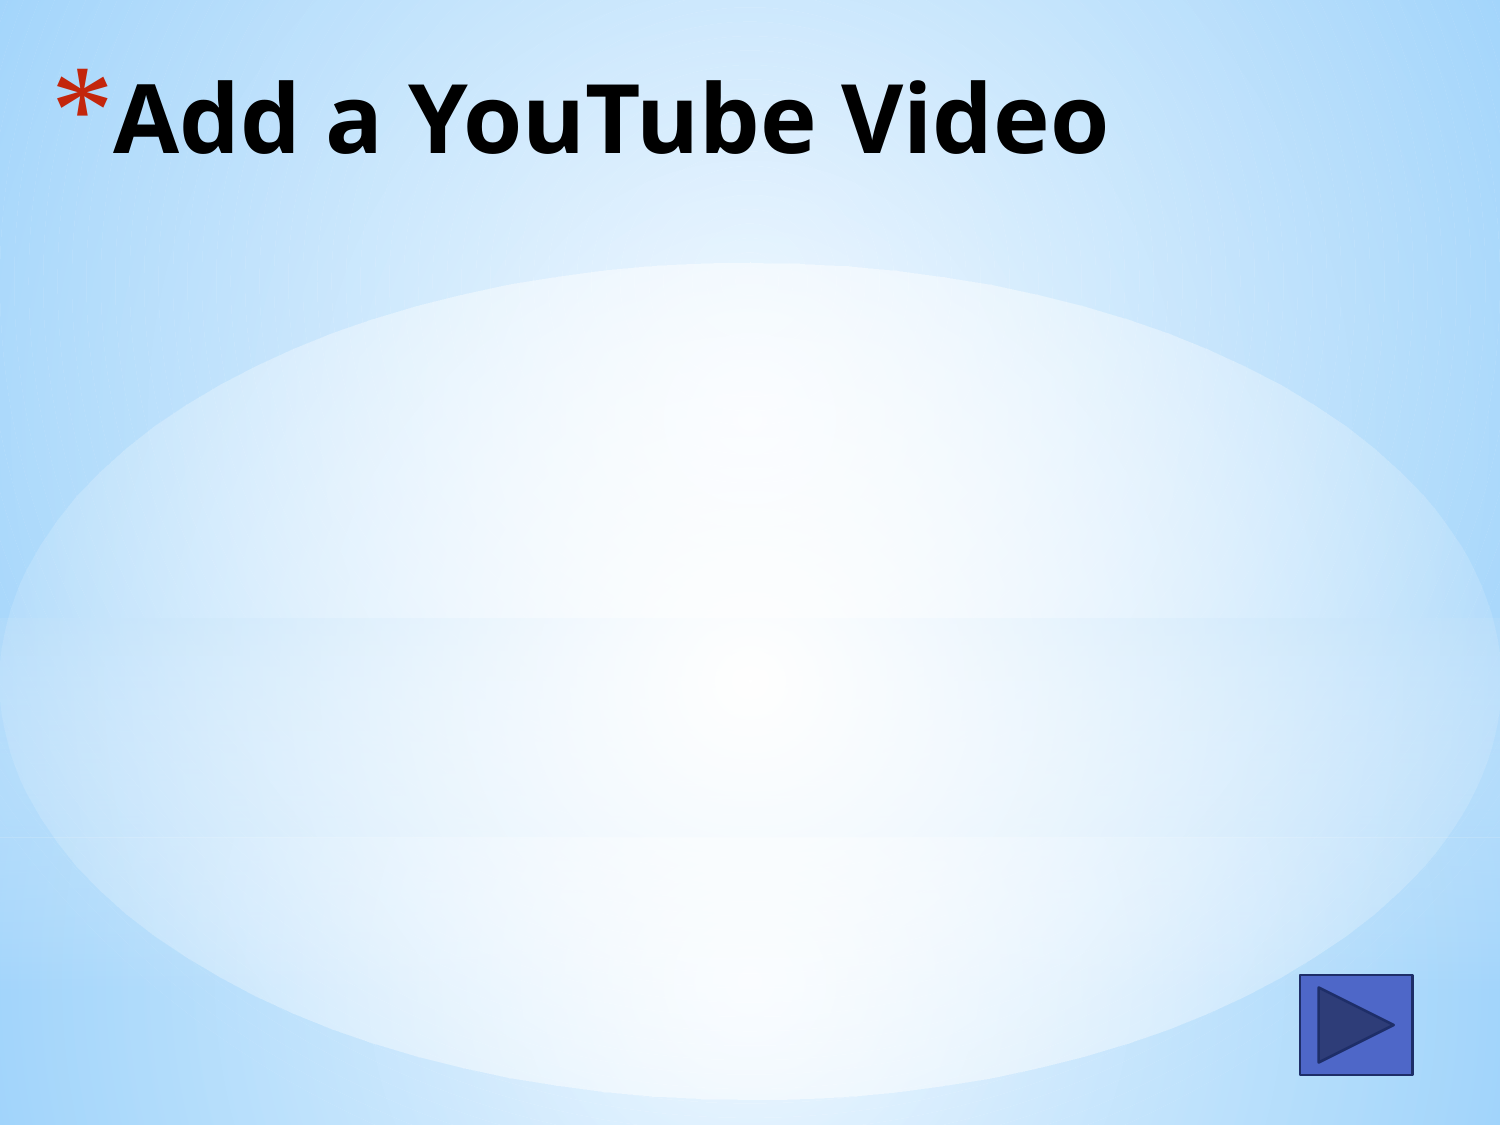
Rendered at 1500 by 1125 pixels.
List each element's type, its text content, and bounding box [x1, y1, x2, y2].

text_box [1299, 974, 1414, 1076]
title Add a YouTube Video [37, 50, 1463, 238]
